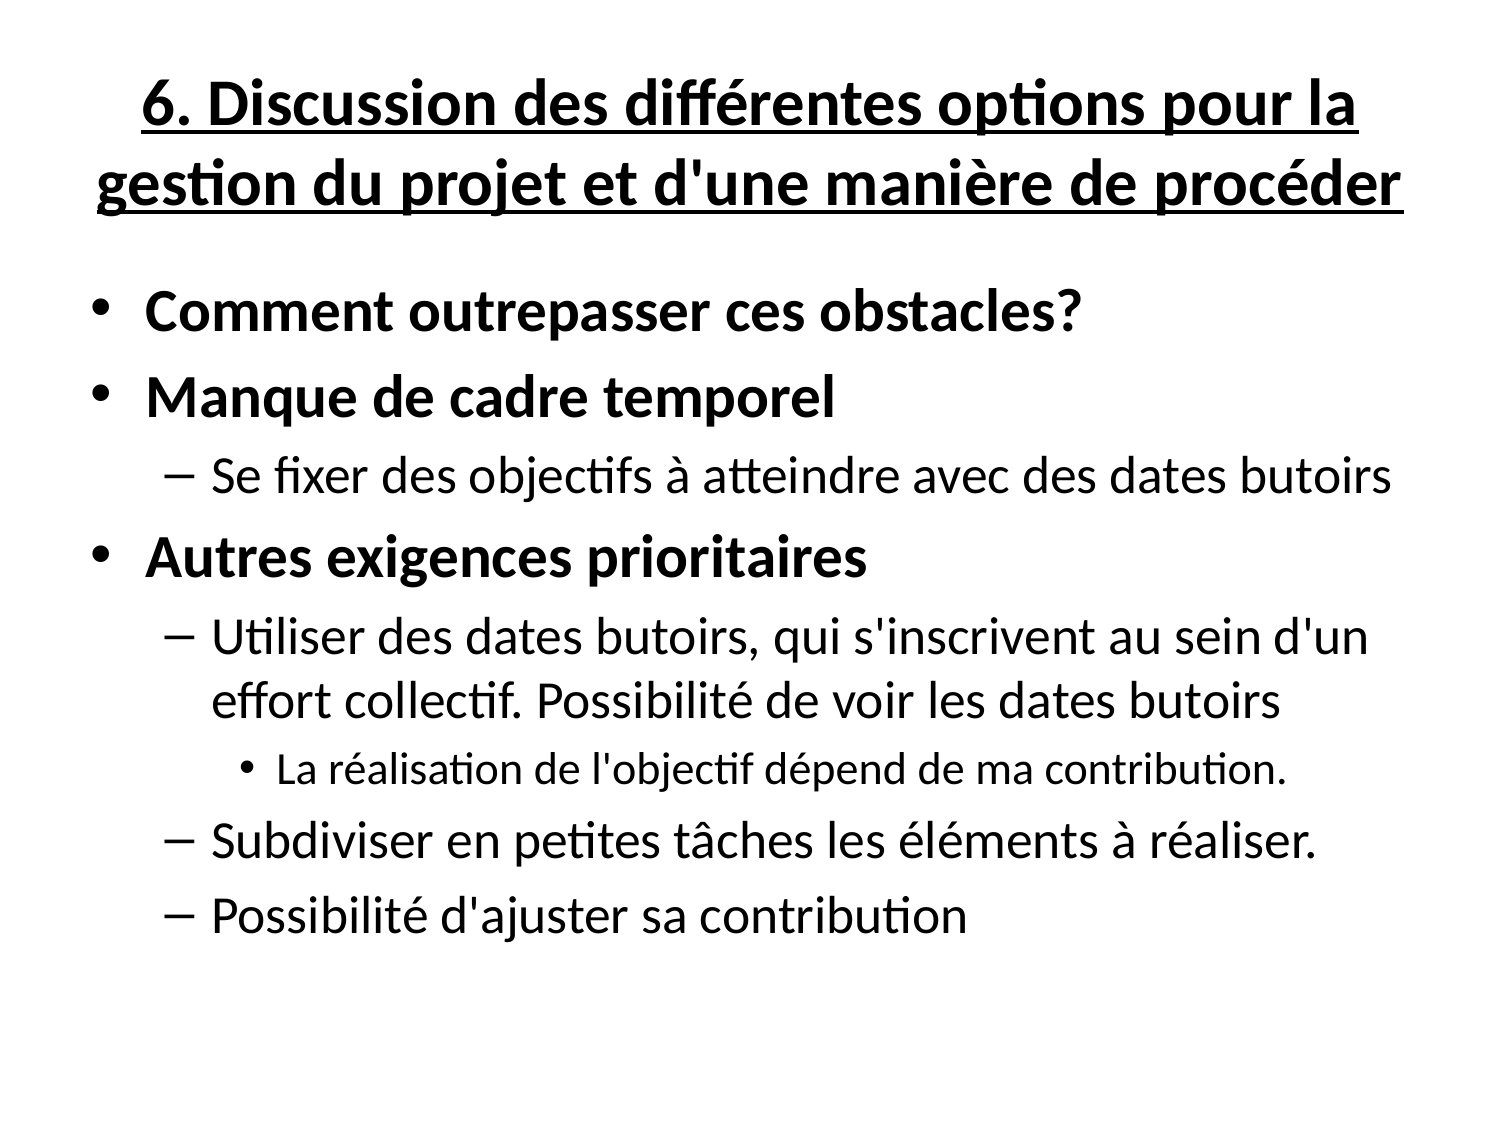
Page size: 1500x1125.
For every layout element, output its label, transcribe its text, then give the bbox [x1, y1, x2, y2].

title 6. Discussion des différentes options pour la gestion du projet et d'une manière de procéder [75, 45, 1425, 233]
list Comment outrepasser ces obstacles? Manque de cadre temporel Se fixer des objectifs à atteindre avec des dates butoirs Autres exigences prioritaires Utiliser des dates butoirs, qui s'inscrivent au sein d'un effort collectif. Possibilité de voir les dates butoirs La réalisation de l'objectif dépend de ma contribution. Subdiviser en petites tâches les éléments à réaliser. Possibilité d'ajuster sa contribution [75, 262, 1425, 1005]
